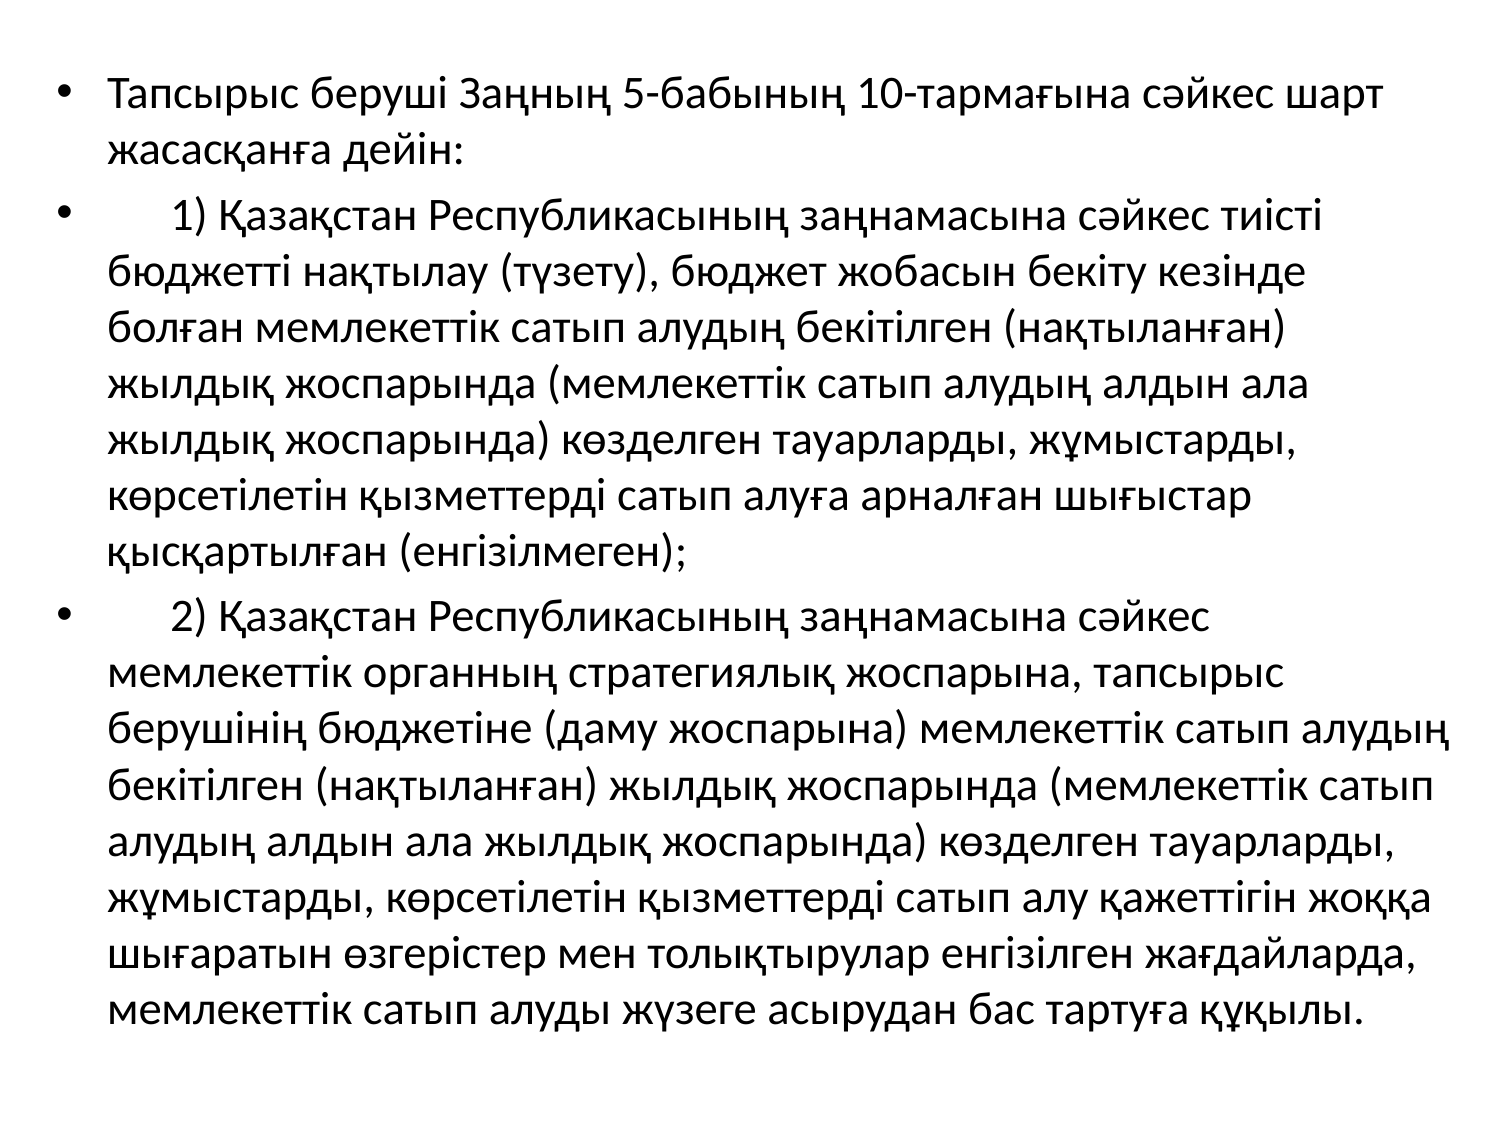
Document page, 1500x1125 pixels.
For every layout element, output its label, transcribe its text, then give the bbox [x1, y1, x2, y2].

list Тапсырыс беруші Заңның 5-бабының 10-тармағына сәйкес шарт жасасқанға дейін: 1) Қазақстан Республикасының заңнамасына сәйкес тиісті бюджетті нақтылау (түзету), бюджет жобасын бекіту кезінде болған мемлекеттік сатып алудың бекітілген (нақтыланған) жылдық жоспарында (мемлекеттік сатып алудың алдын ала жылдық жоспарында) көзделген тауарларды, жұмыстарды, көрсетілетін қызметтерді сатып алуға арналған шығыстар қысқартылған (енгізілмеген); 2) Қазақстан Республикасының заңнамасына сәйкес мемлекеттік органның стратегиялық жоспарына, тапсырыс берушінің бюджетіне (даму жоспарына) мемлекеттік сатып алудың бекітілген (нақтыланған) жылдық жоспарында (мемлекеттік сатып алудың алдын ала жылдық жоспарында) көзделген тауарларды, жұмыстарды, көрсетілетін қызметтерді сатып алу қажеттігін жоққа шығаратын өзгерістер мен толықтырулар енгізілген жағдайларда, мемлекеттік сатып алуды жүзеге асырудан бас тартуға құқылы. [41, 54, 1471, 1071]
